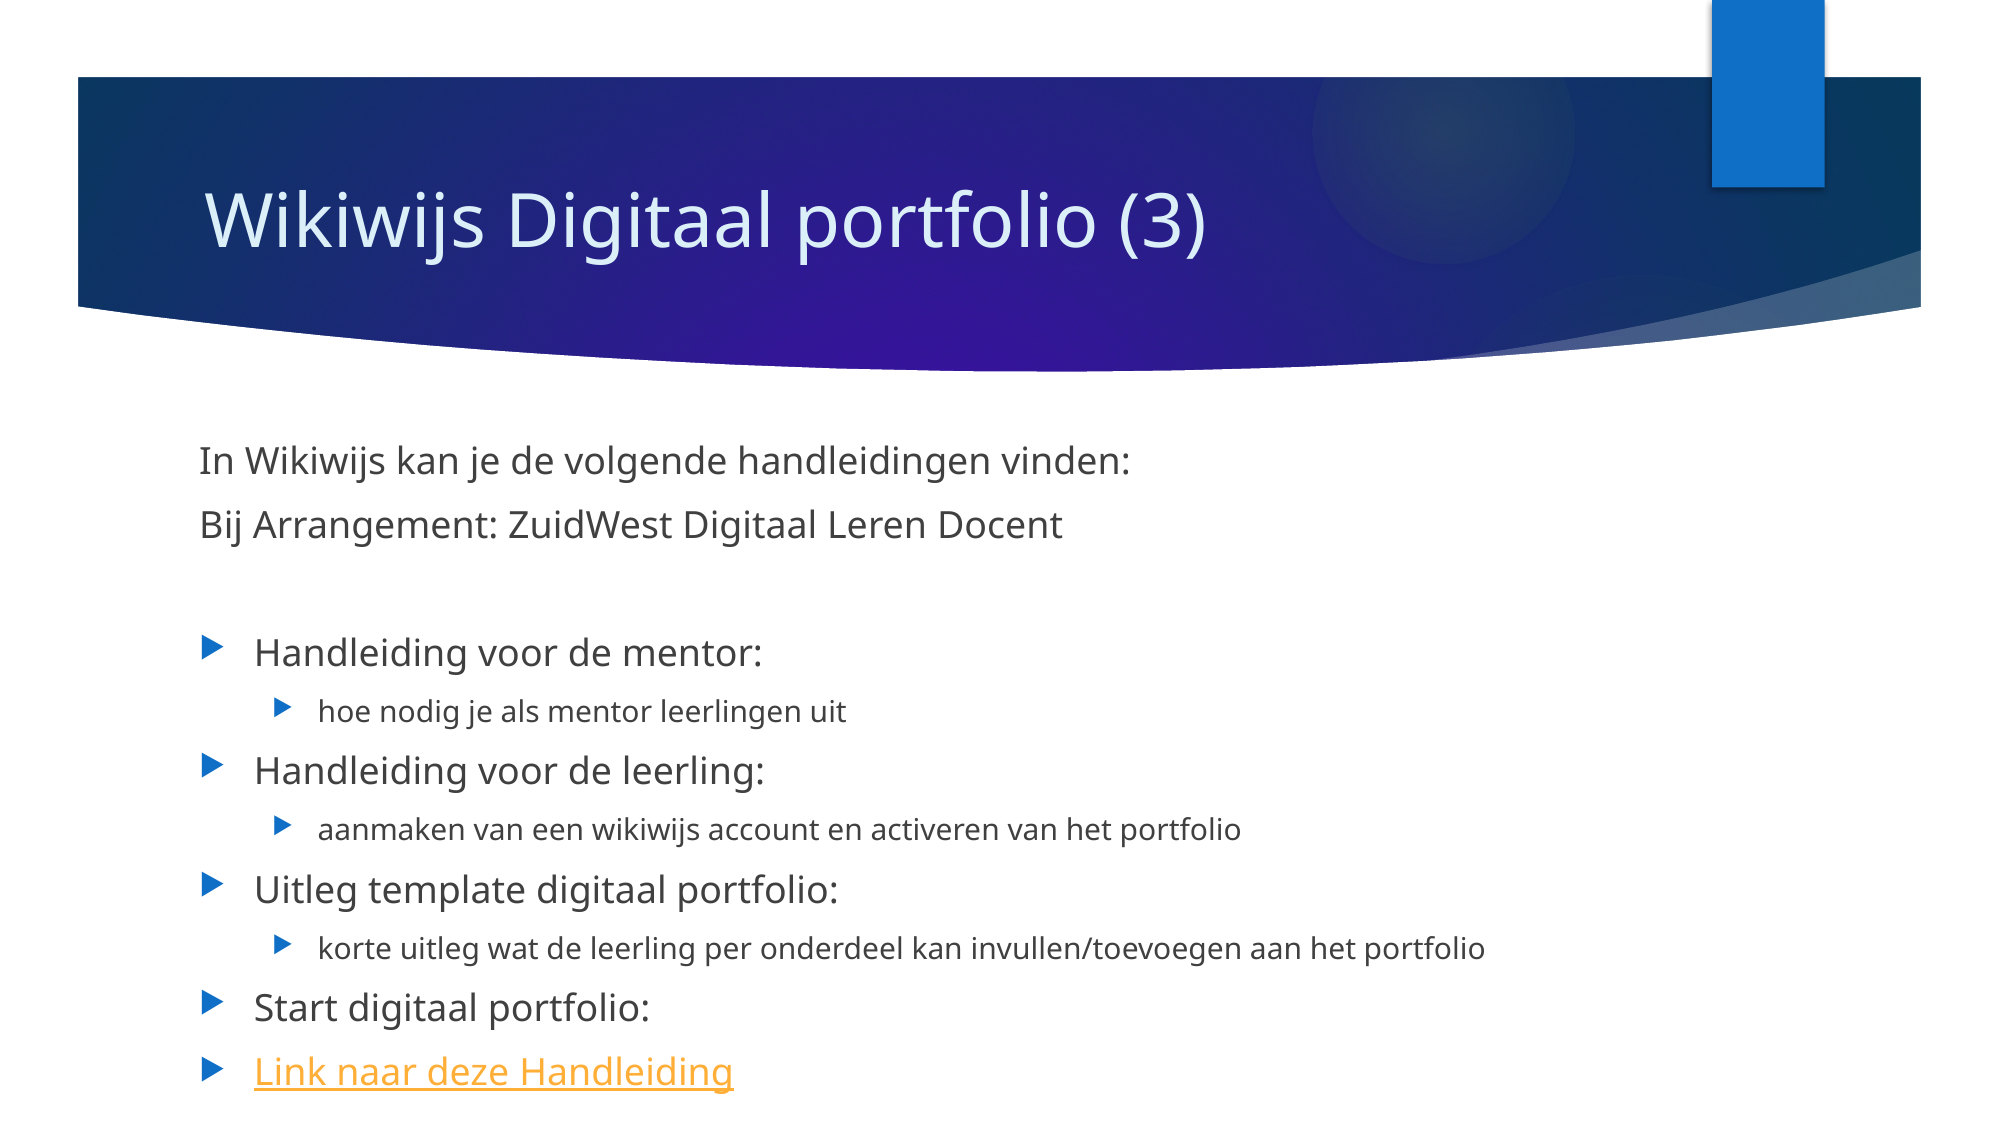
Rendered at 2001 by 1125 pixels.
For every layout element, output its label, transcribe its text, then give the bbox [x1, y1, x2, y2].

title Wikiwijs Digitaal portfolio (3) [189, 159, 1627, 276]
list In Wikiwijs kan je de volgende handleidingen vinden: Bij Arrangement: ZuidWest Digitaal Leren Docent Handleiding voor de mentor: hoe nodig je als mentor leerlingen uit Handleiding voor de leerling: aanmaken van een wikiwijs account en activeren van het portfolio Uitleg template digitaal portfolio: korte uitleg wat de leerling per onderdeel kan invullen/toevoegen aan het portfolio Start digitaal portfolio: Link naar deze Handleiding [184, 430, 1632, 1109]
